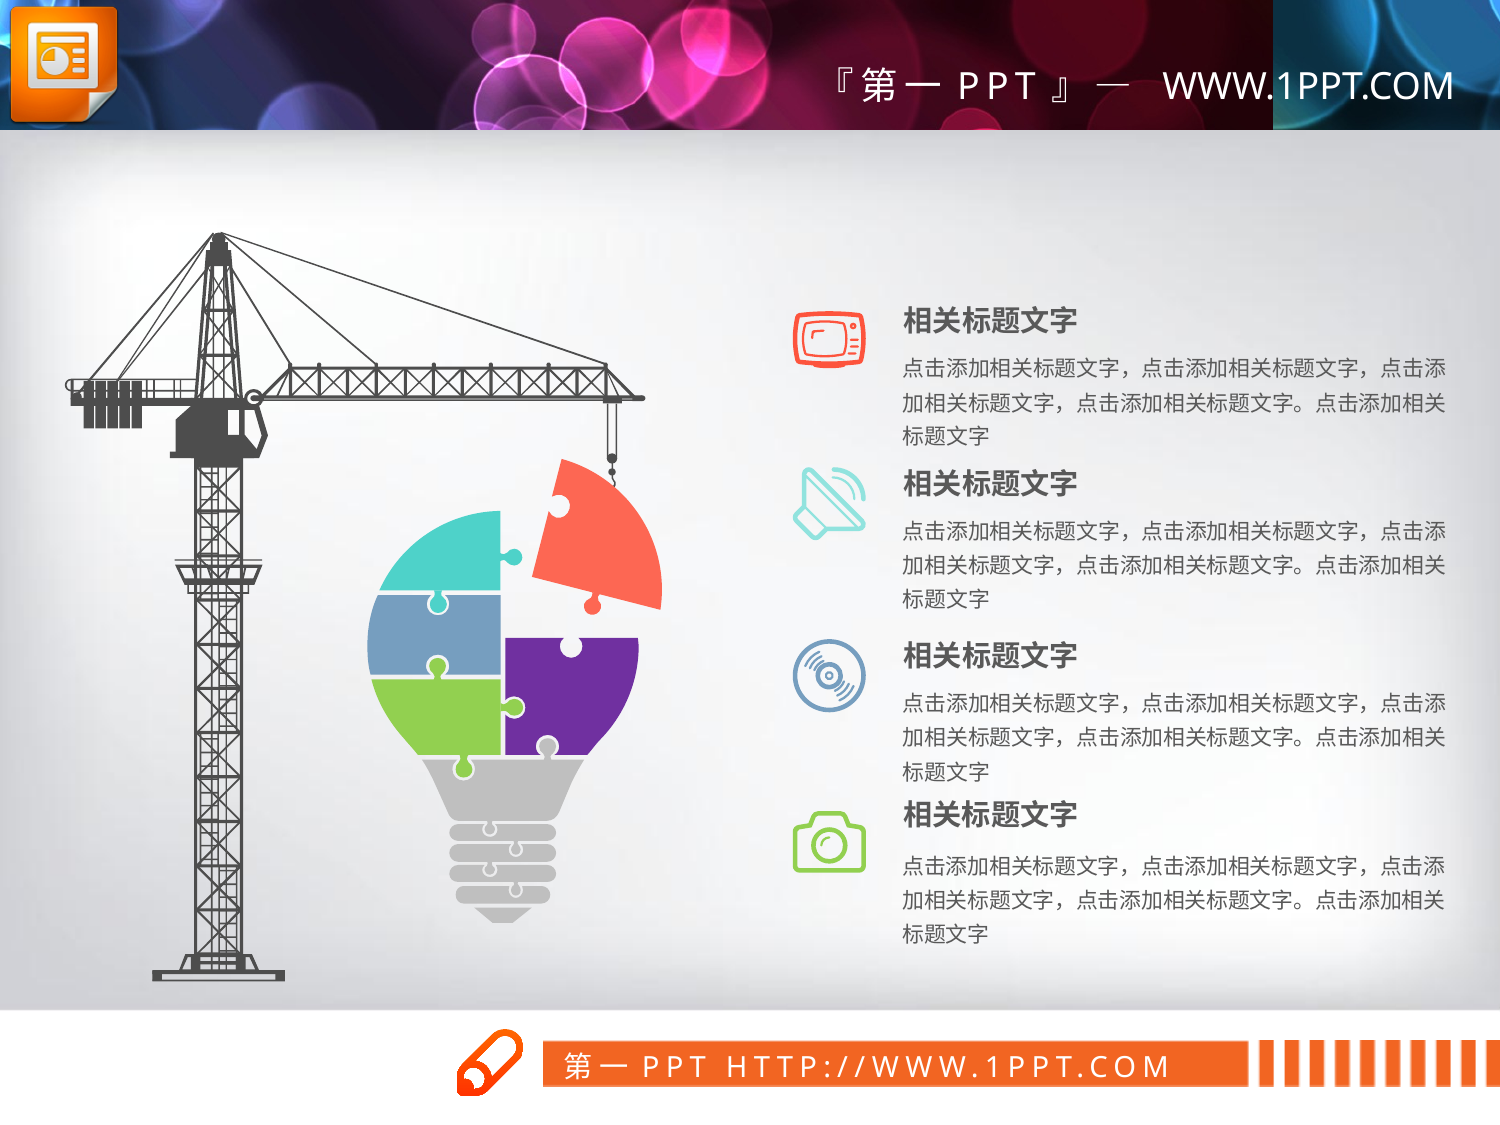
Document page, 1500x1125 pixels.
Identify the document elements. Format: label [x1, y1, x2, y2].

picture [0, 0, 1500, 1012]
text_box [792, 310, 867, 369]
text_box [887, 777, 1467, 958]
text_box [64, 231, 672, 982]
text_box [887, 618, 1468, 777]
text_box [792, 466, 867, 541]
text_box [792, 638, 867, 713]
text_box [887, 284, 1468, 446]
picture [543, 1040, 1500, 1087]
text_box [792, 810, 867, 873]
text_box [887, 447, 1468, 618]
